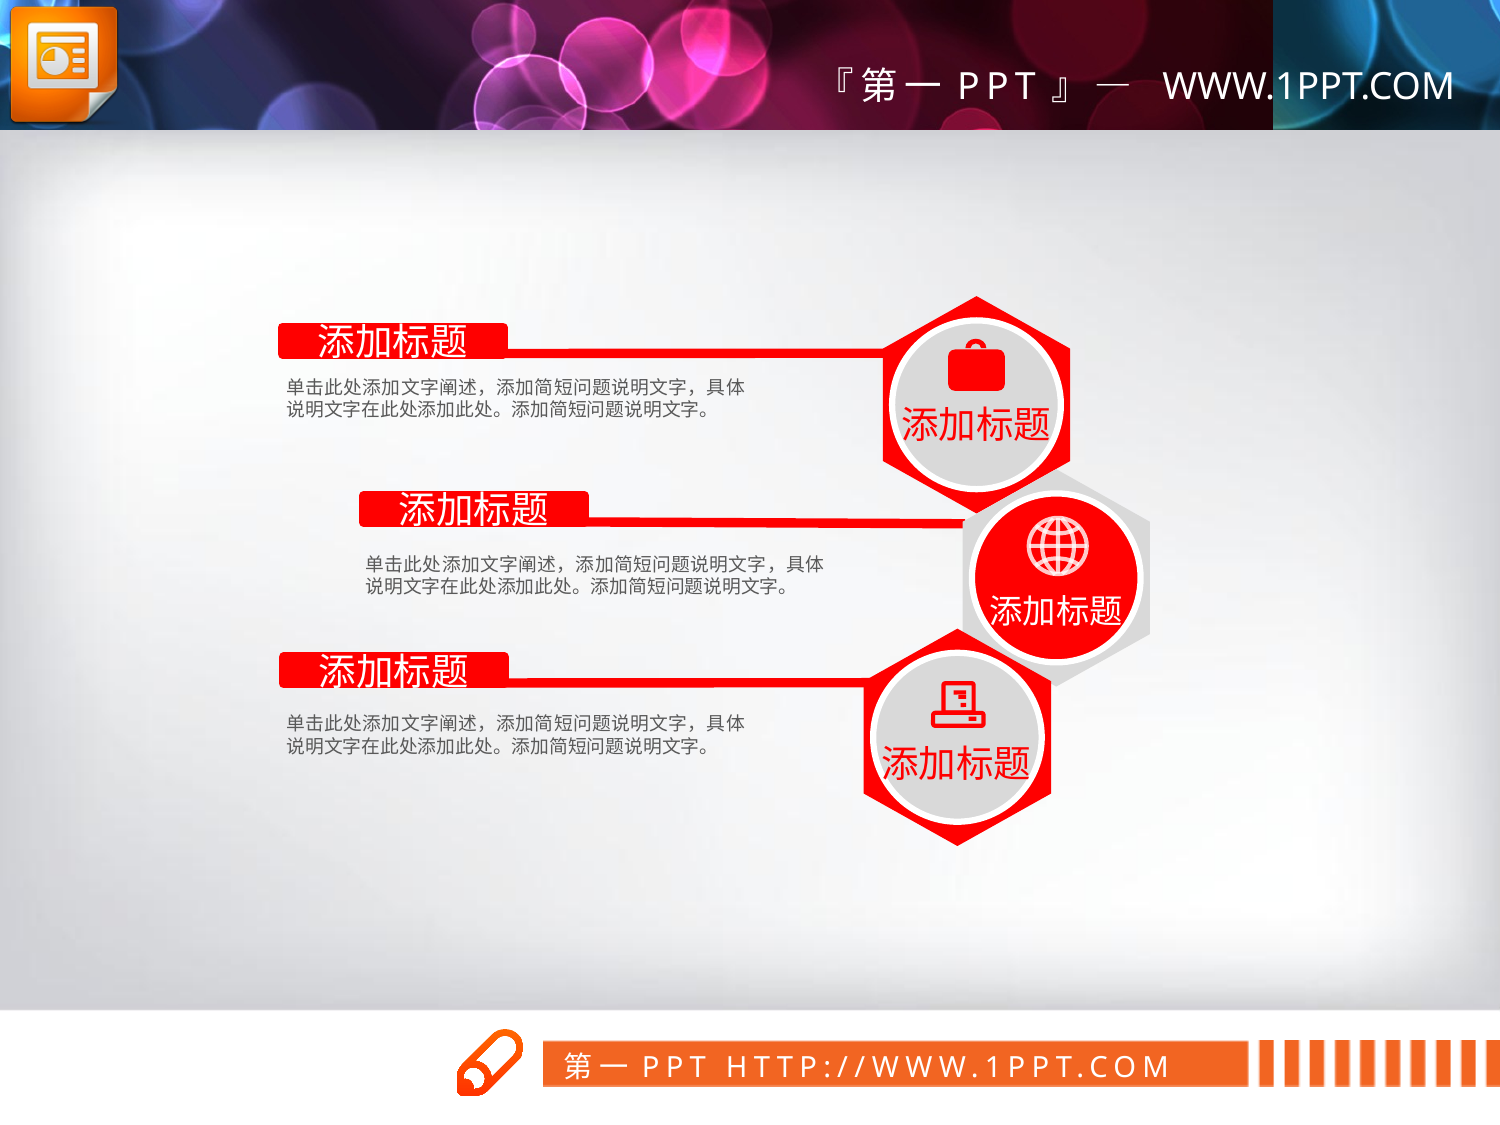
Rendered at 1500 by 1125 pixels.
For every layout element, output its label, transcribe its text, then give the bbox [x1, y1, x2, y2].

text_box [882, 295, 1071, 494]
text_box 单击此处添加文字阐述，添加简短问题说明文字，具体说明文字在此处添加此处。添加简短问题说明文字。 [271, 704, 760, 765]
text_box 单击此处添加文字阐述，添加简短问题说明文字，具体说明文字在此处添加此处。添加简短问题说明文字。 [350, 545, 839, 605]
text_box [283, 656, 858, 684]
picture [0, 0, 1500, 1012]
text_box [282, 327, 885, 355]
text_box 单击此处添加文字阐述，添加简短问题说明文字，具体说明文字在此处添加此处。添加简短问题说明文字。 [271, 368, 760, 428]
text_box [363, 495, 957, 525]
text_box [962, 468, 1151, 687]
picture [543, 1040, 1500, 1087]
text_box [863, 628, 1052, 847]
